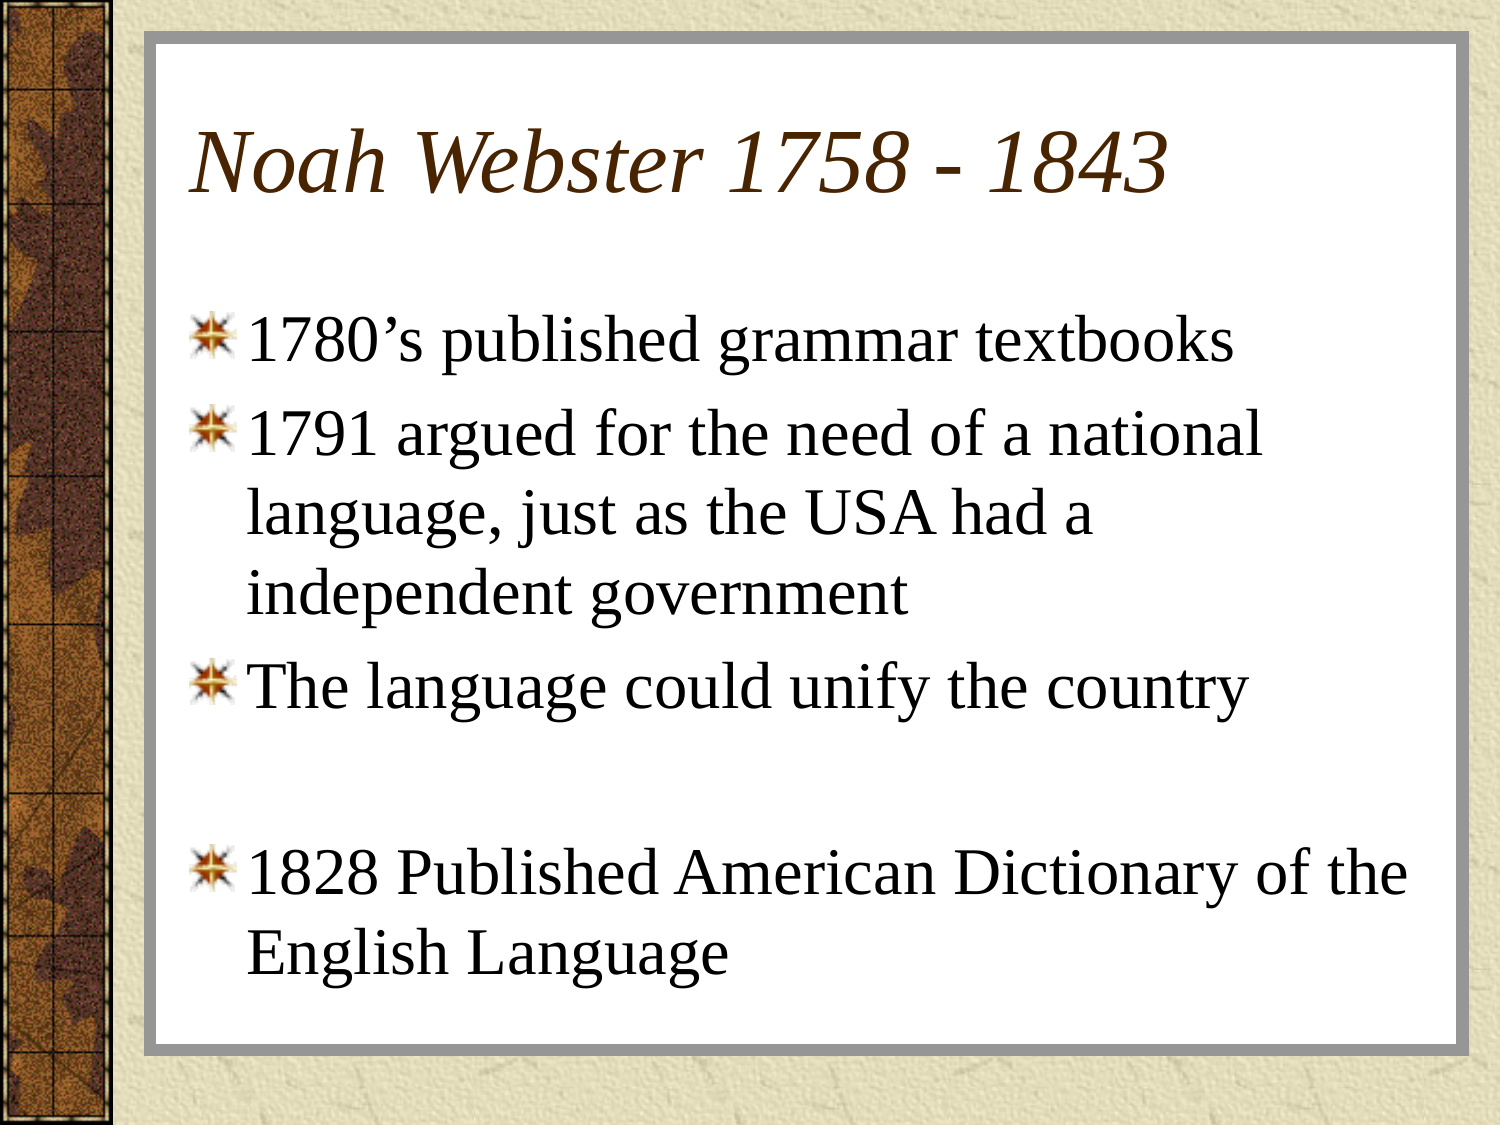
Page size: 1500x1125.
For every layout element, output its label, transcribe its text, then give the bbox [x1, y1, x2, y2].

picture [0, 0, 1500, 1125]
list 1780’s published grammar textbooks 1791 argued for the need of a national language, just as the USA had a independent government The language could unify the country 1828 Published American Dictionary of the English Language [174, 287, 1450, 963]
title Noah Webster 1758 - 1843 [174, 62, 1450, 250]
